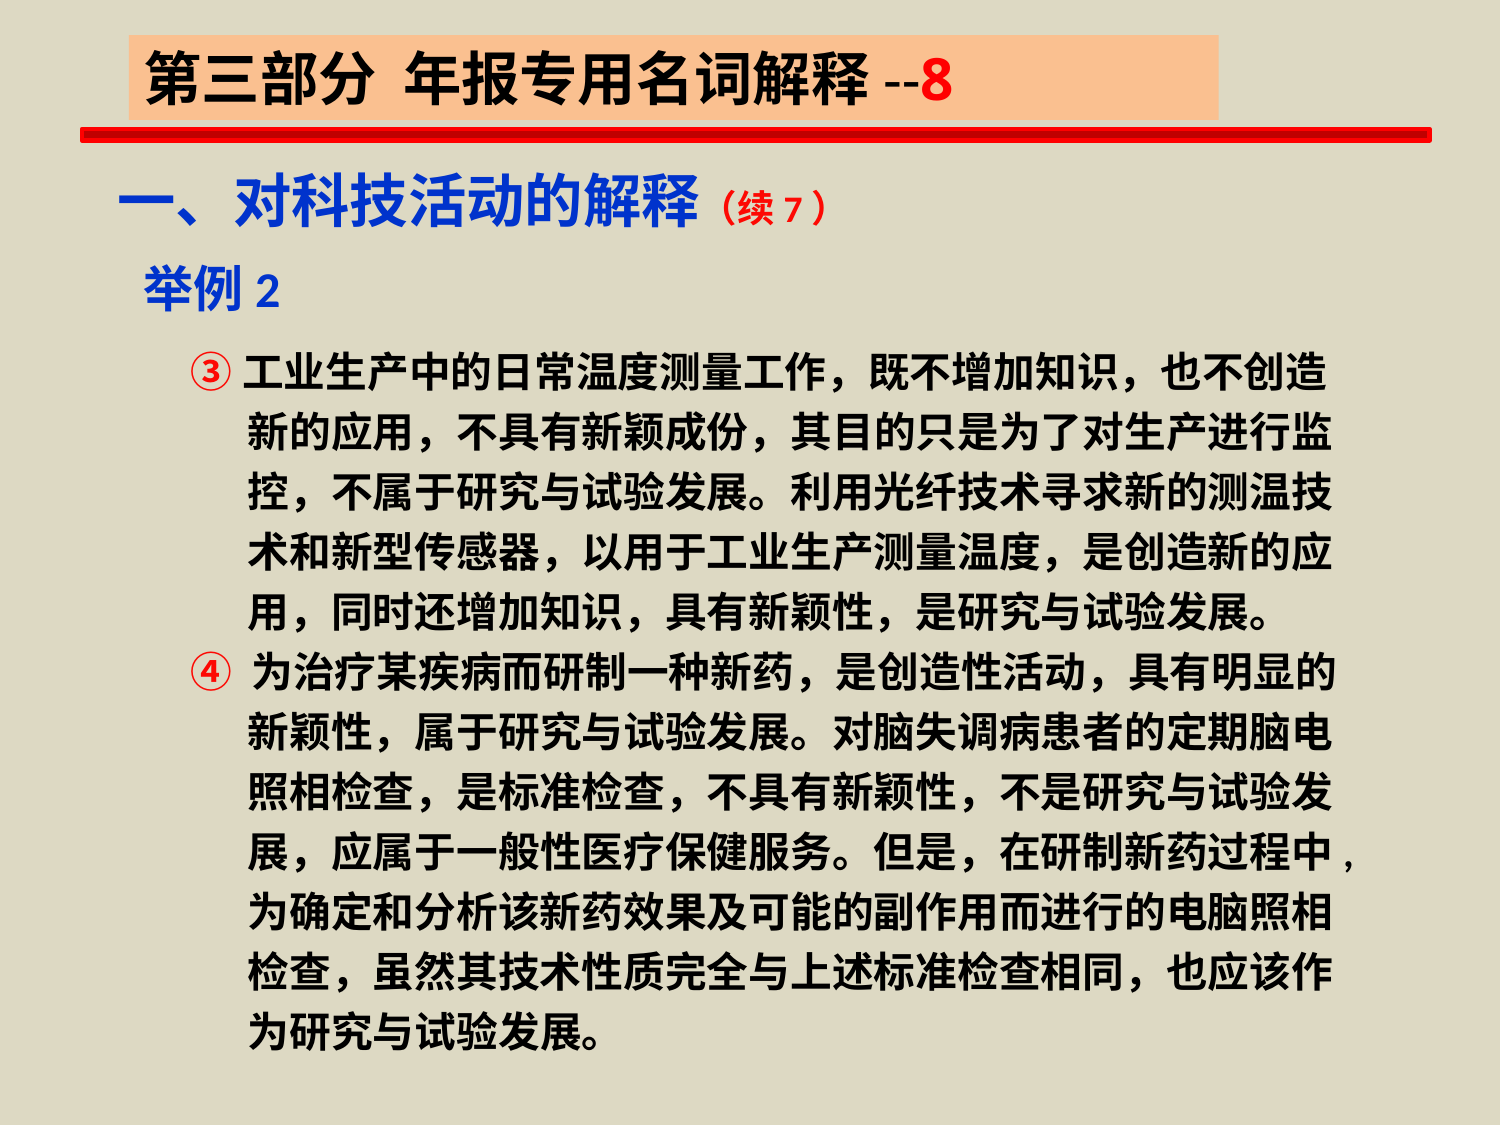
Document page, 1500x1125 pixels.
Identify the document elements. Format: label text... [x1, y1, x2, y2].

text_box ③工业生产中的日常温度测量工作，既不增加知识，也不创造 新的应用，不具有新颖成份，其目的只是为了对生产进行监 控，不属于研究与试验发展。利用光纤技术寻求新的测温技 术和新型传感器，以用于工业生产测量温度，是创造新的应 用，同时还增加知识，具有新颖性，是研究与试验发展。 ④ 为治疗某疾病而研制一种新药，是创造性活动，具有明显的 新颖性，属于研究与试验发展。对脑失调病患者的定期脑电 照相检查，是标准检查，不具有新颖性，不是研究与试验发 展，应属于一般性医疗保健服务。但是，在研制新药过程中, 为确定和分析该新药效果及可能的副作用而进行的电脑照相 检查，虽然其技术性质完全与上述标准检查相同，也应该作 为研究与试验发展。 [117, 328, 1383, 1063]
text_box 第三部分 年报专用名词解释--8 [128, 35, 1219, 120]
text_box [80, 127, 1432, 143]
text_box 举例2 [117, 257, 318, 318]
text_box 一、对科技活动的解释（续7） [117, 163, 1051, 234]
text_box [117, 152, 1348, 328]
